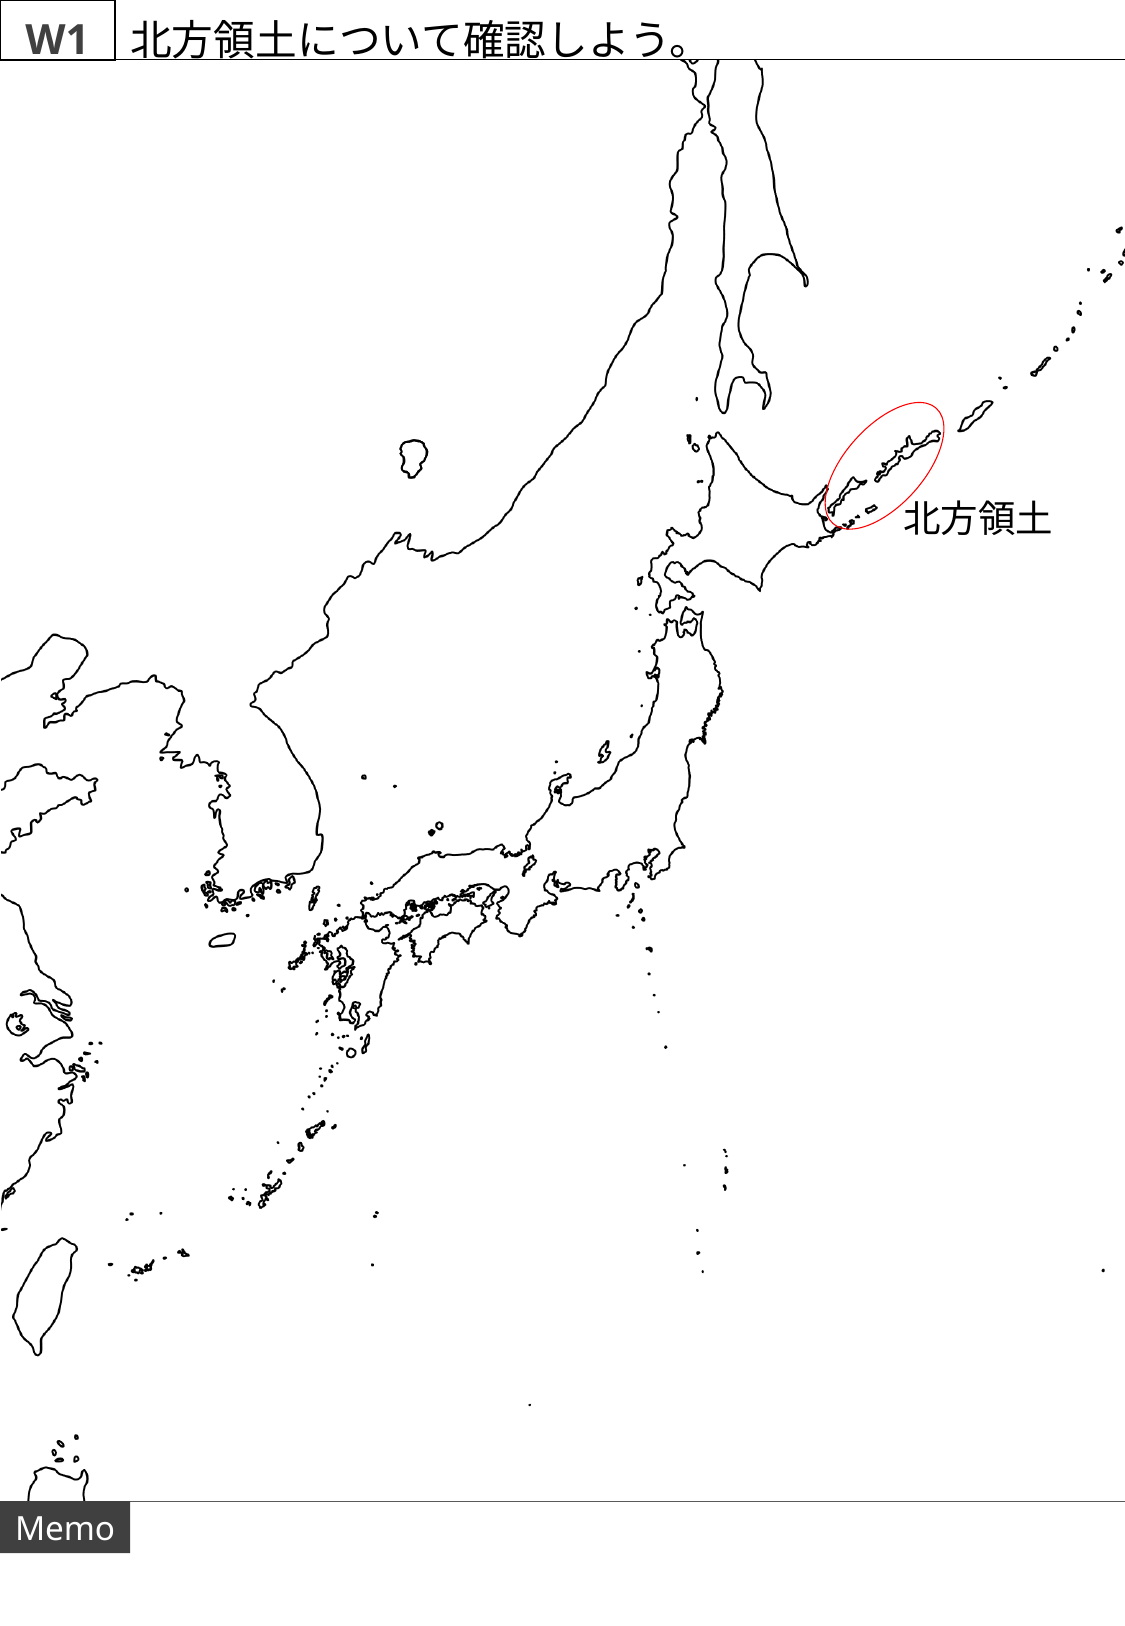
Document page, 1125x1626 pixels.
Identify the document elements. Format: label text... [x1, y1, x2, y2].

text_box 北方領土について確認しよう。 [116, 0, 1125, 59]
text_box W1 [0, 0, 116, 59]
picture [0, 59, 1125, 1501]
text_box Memo [0, 1502, 131, 1554]
